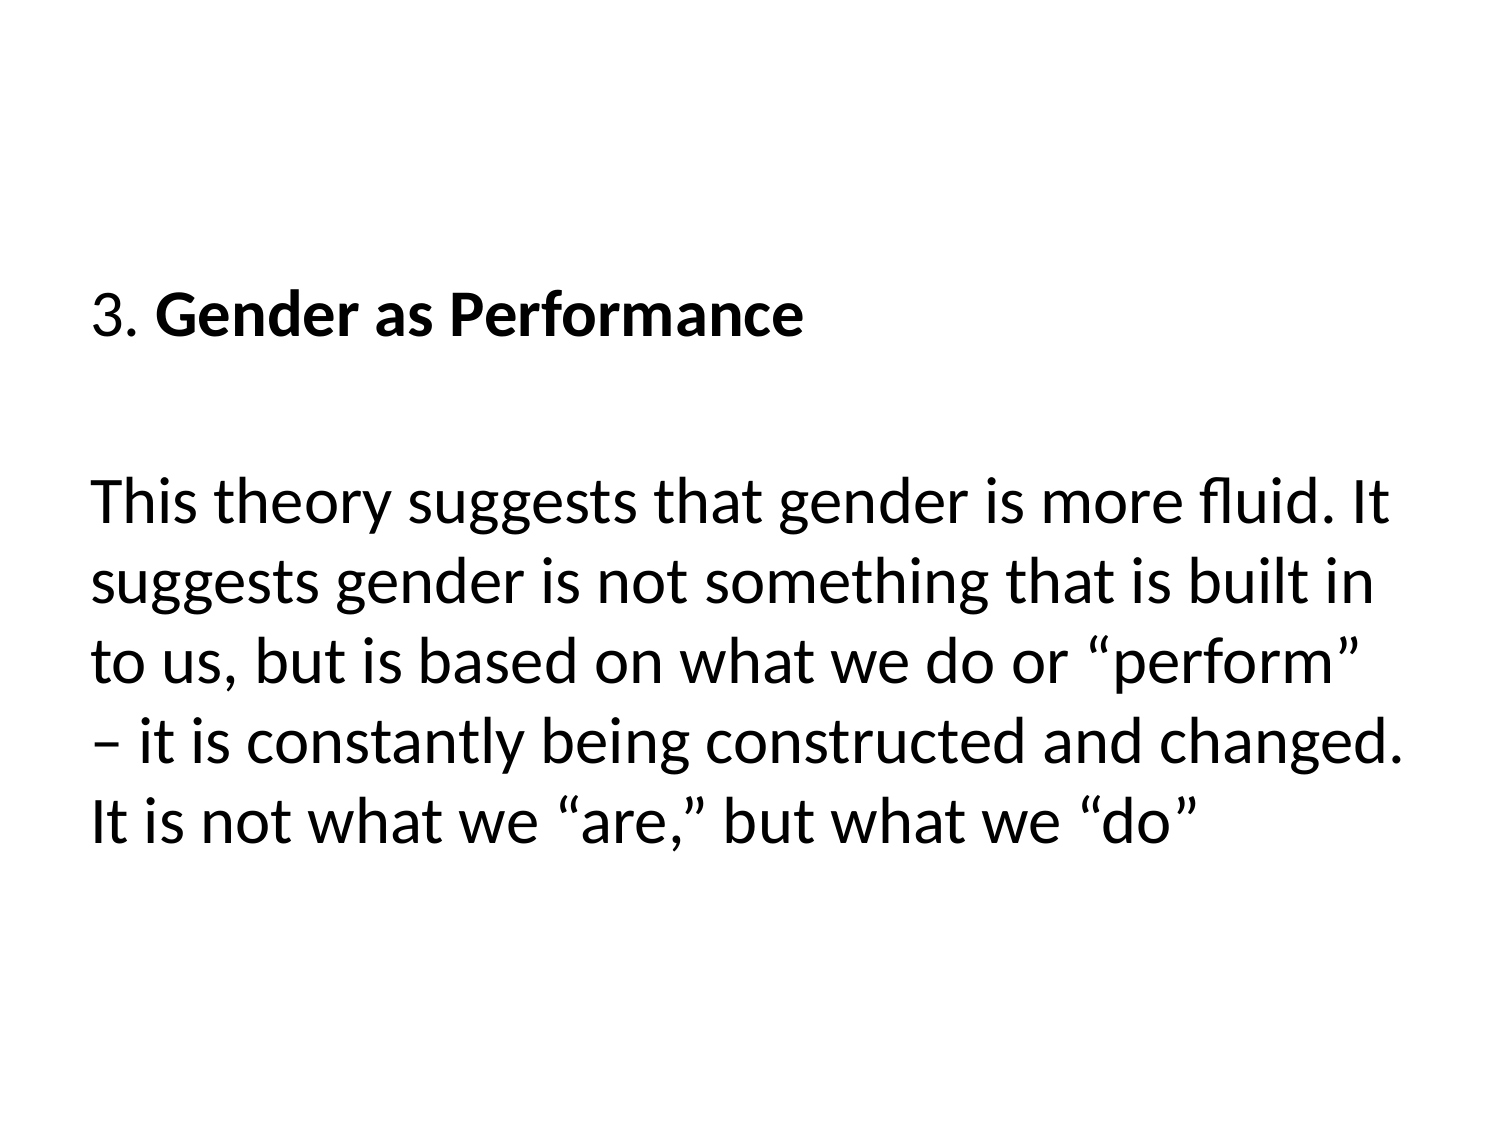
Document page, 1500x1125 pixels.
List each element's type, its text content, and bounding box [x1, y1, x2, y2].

list 3. Gender as Performance This theory suggests that gender is more fluid. It suggests gender is not something that is built in to us, but is based on what we do or “perform” – it is constantly being constructed and changed. It is not what we “are,” but what we “do” [75, 262, 1425, 1005]
